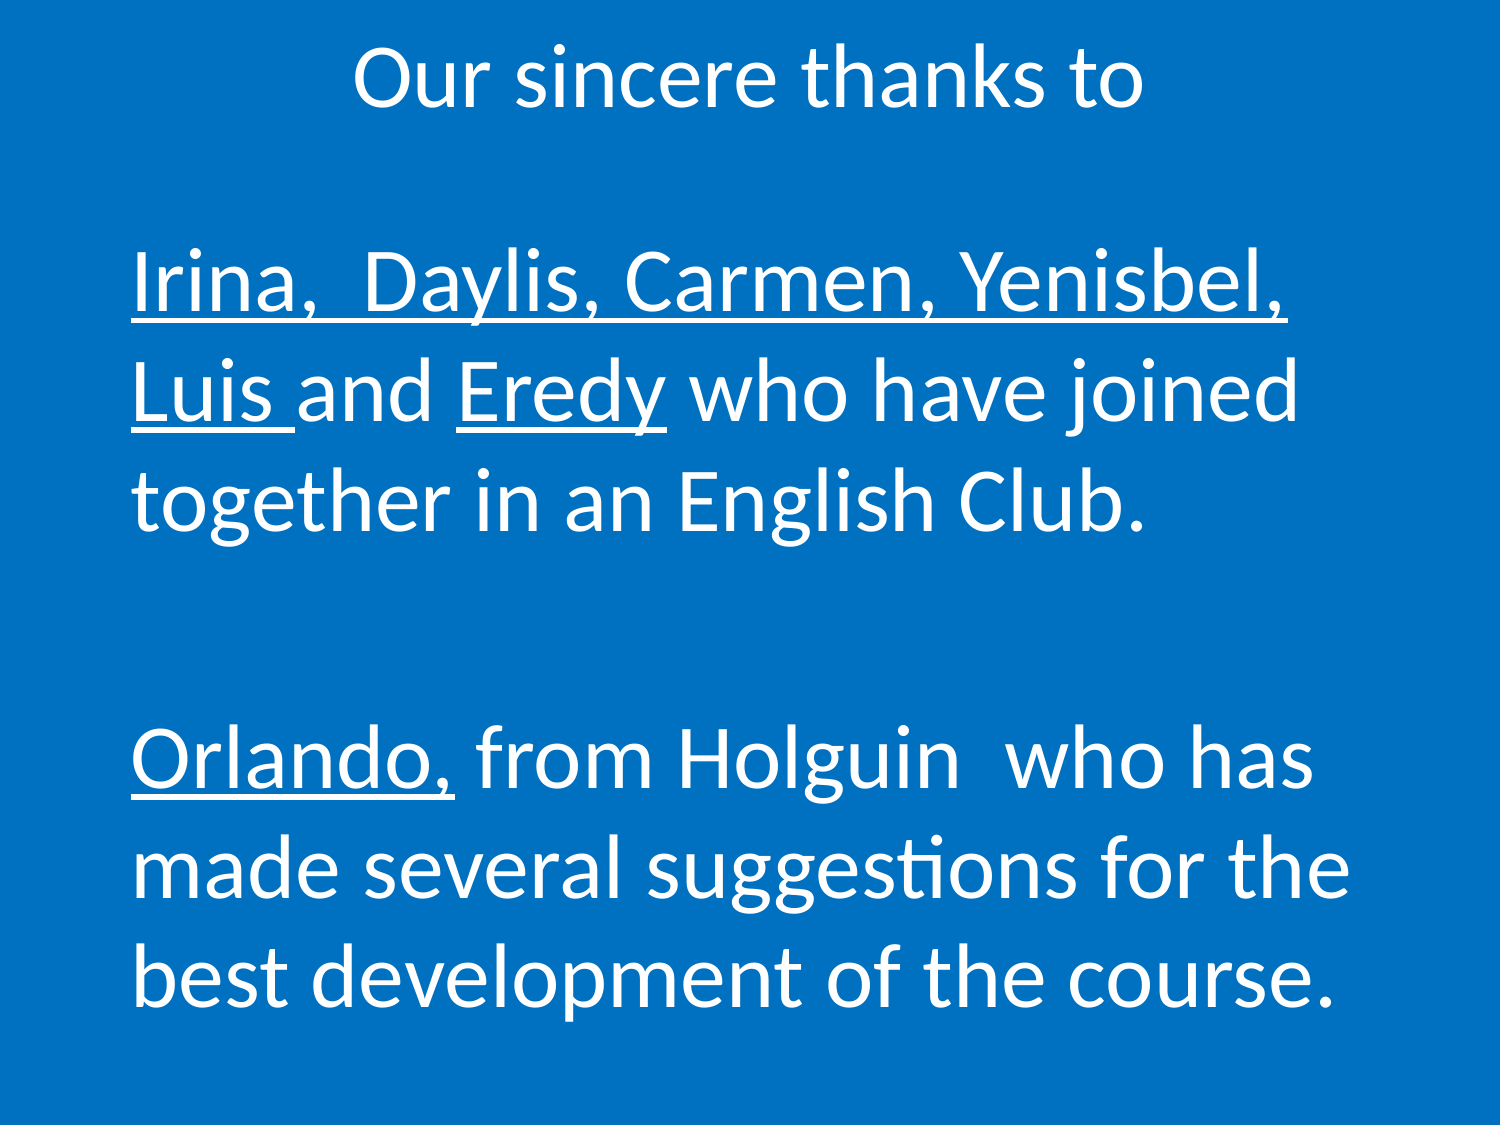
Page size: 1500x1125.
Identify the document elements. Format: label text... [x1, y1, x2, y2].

title Our sincere thanks to [75, 3, 1425, 138]
list Irina, Daylis, Carmen, Yenisbel, Luis and Eredy who have joined together in an English Club. Orlando, from Holguin who has made several suggestions for the best development of the course. [50, 212, 1400, 955]
